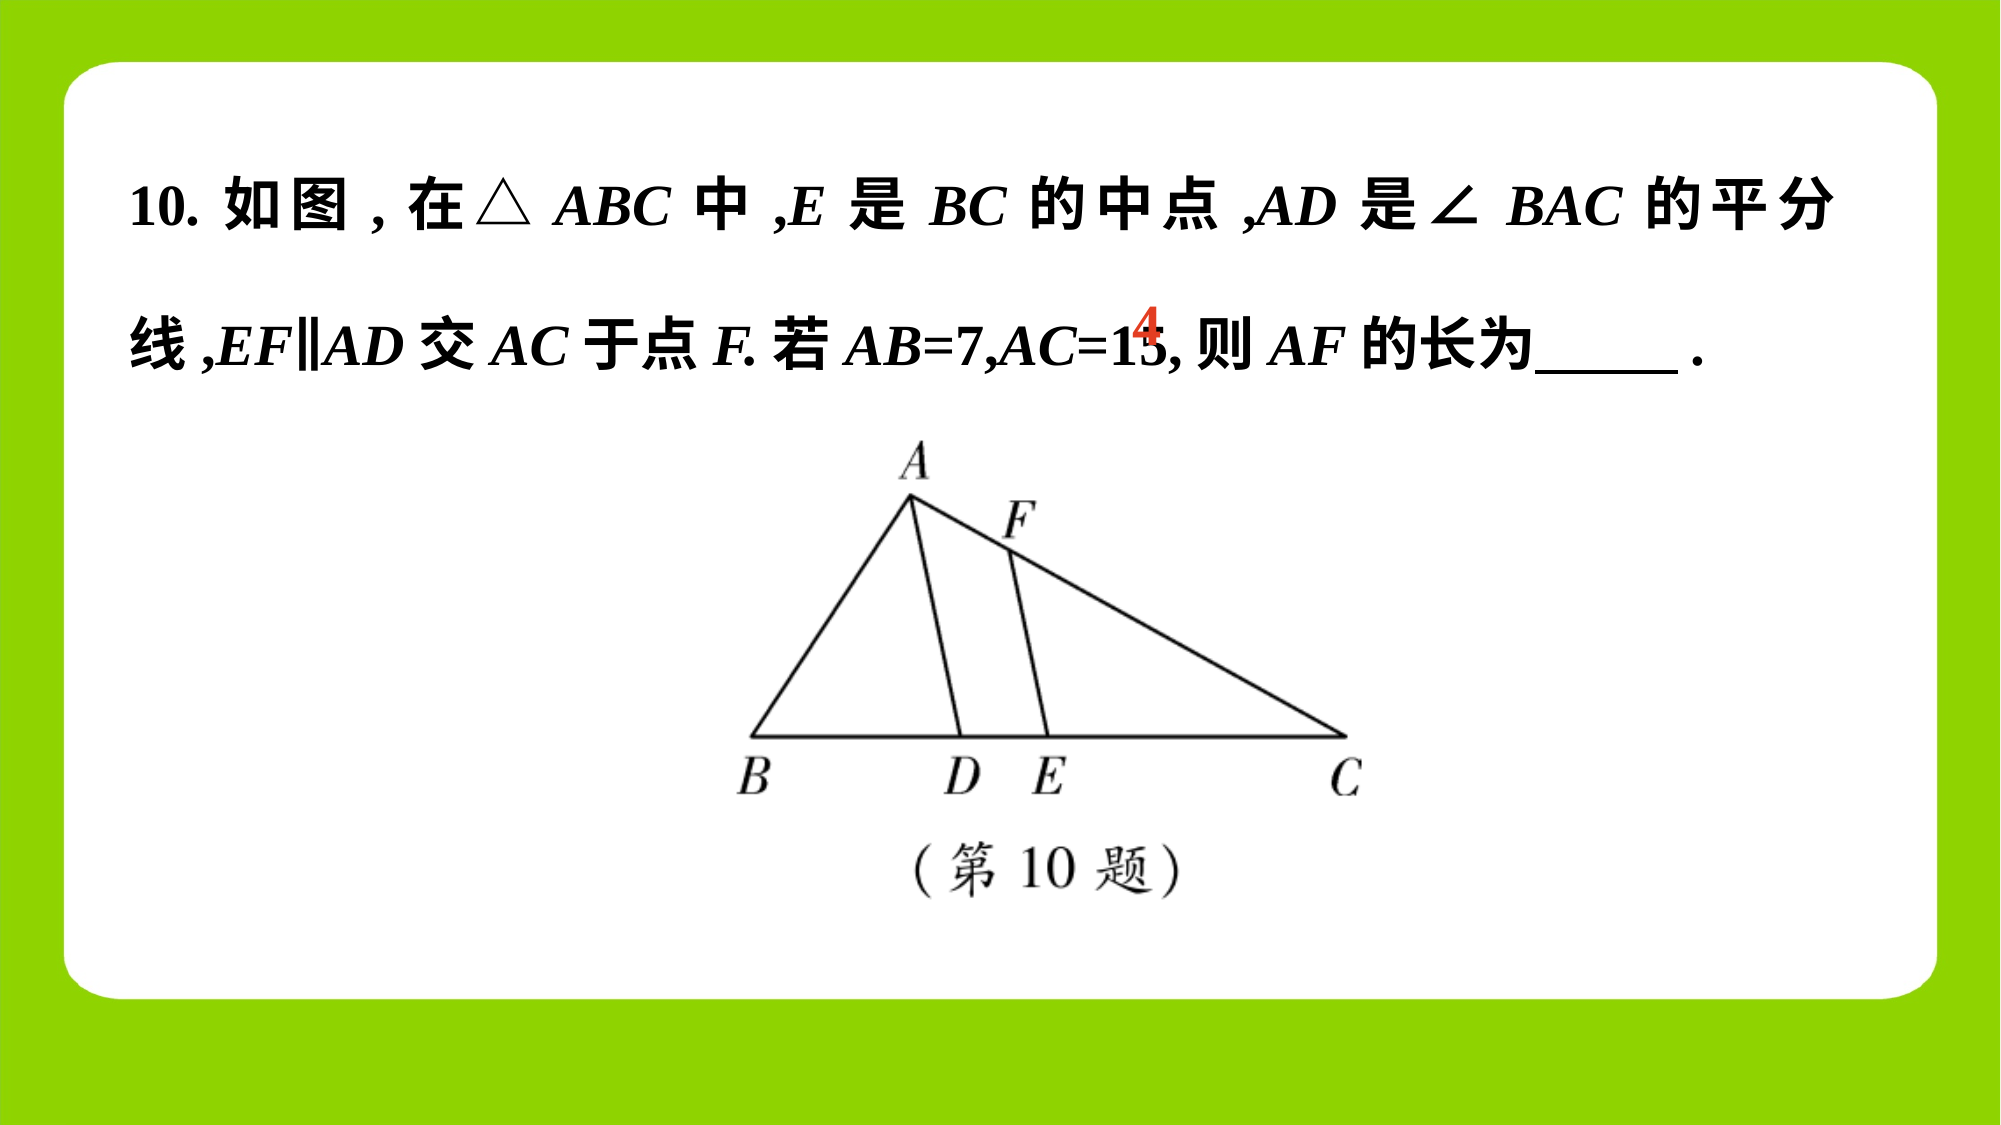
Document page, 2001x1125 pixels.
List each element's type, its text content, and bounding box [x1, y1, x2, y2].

text_box 10.如图,在△ABC中,E是BC的中点,AD是∠BAC的平分线,EF∥AD交AC于点F.若AB=7,AC=15,则AF的长为 . [114, 89, 1851, 385]
text_box 4 [1118, 279, 1194, 365]
picture [0, 0, 2001, 1125]
